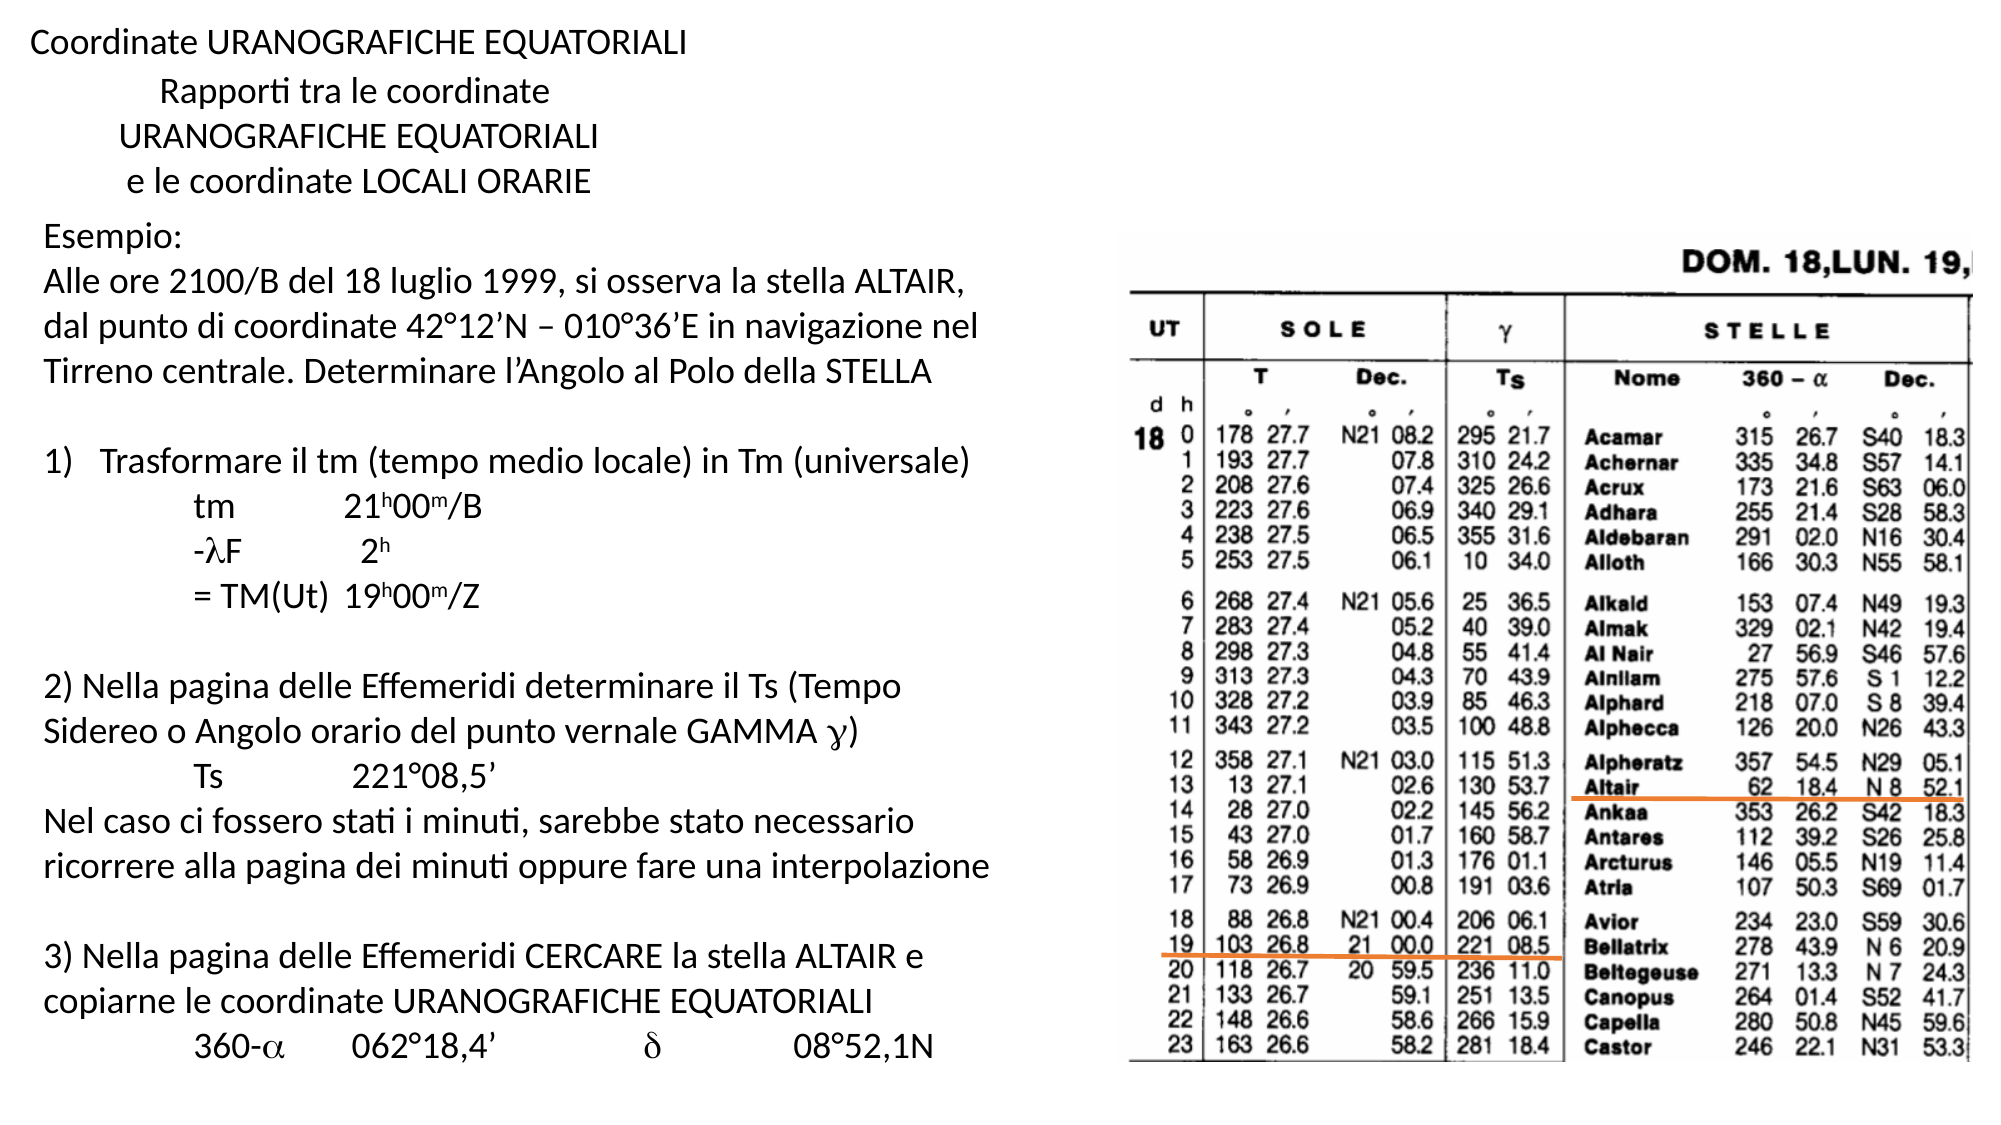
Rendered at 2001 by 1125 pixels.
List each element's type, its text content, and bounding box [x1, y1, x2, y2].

text_box Rapporti tra le coordinate URANOGRAFICHE EQUATORIALI e le coordinate LOCALI ORARIE [99, 59, 619, 203]
text_box Esempio: Alle ore 2100/B del 18 luglio 1999, si osserva la stella ALTAIR, dal punto di coordinate 42°12’N – 010°36’E in navigazione nel Tirreno centrale. Determinare l’Angolo al Polo della STELLA Trasformare il tm (tempo medio locale) in Tm (universale) tm 21h00m/B -lF 2h = TM(Ut) 19h00m/Z 2) Nella pagina delle Effemeridi determinare il Ts (Tempo Sidereo o Angolo orario del punto vernale GAMMA g) Ts 221°08,5’ Nel caso ci fossero stati i minuti, sarebbe stato necessario ricorrere alla pagina dei minuti oppure fare una interpolazione 3) Nella pagina delle Effemeridi CERCARE la stella ALTAIR e copiarne le coordinate URANOGRAFICHE EQUATORIALI 360-a 062°18,4’ d 08°52,1N [28, 203, 1012, 1119]
text_box Coordinate URANOGRAFICHE EQUATORIALI [15, 9, 704, 70]
picture [1107, 228, 1973, 1062]
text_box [1161, 955, 1562, 959]
